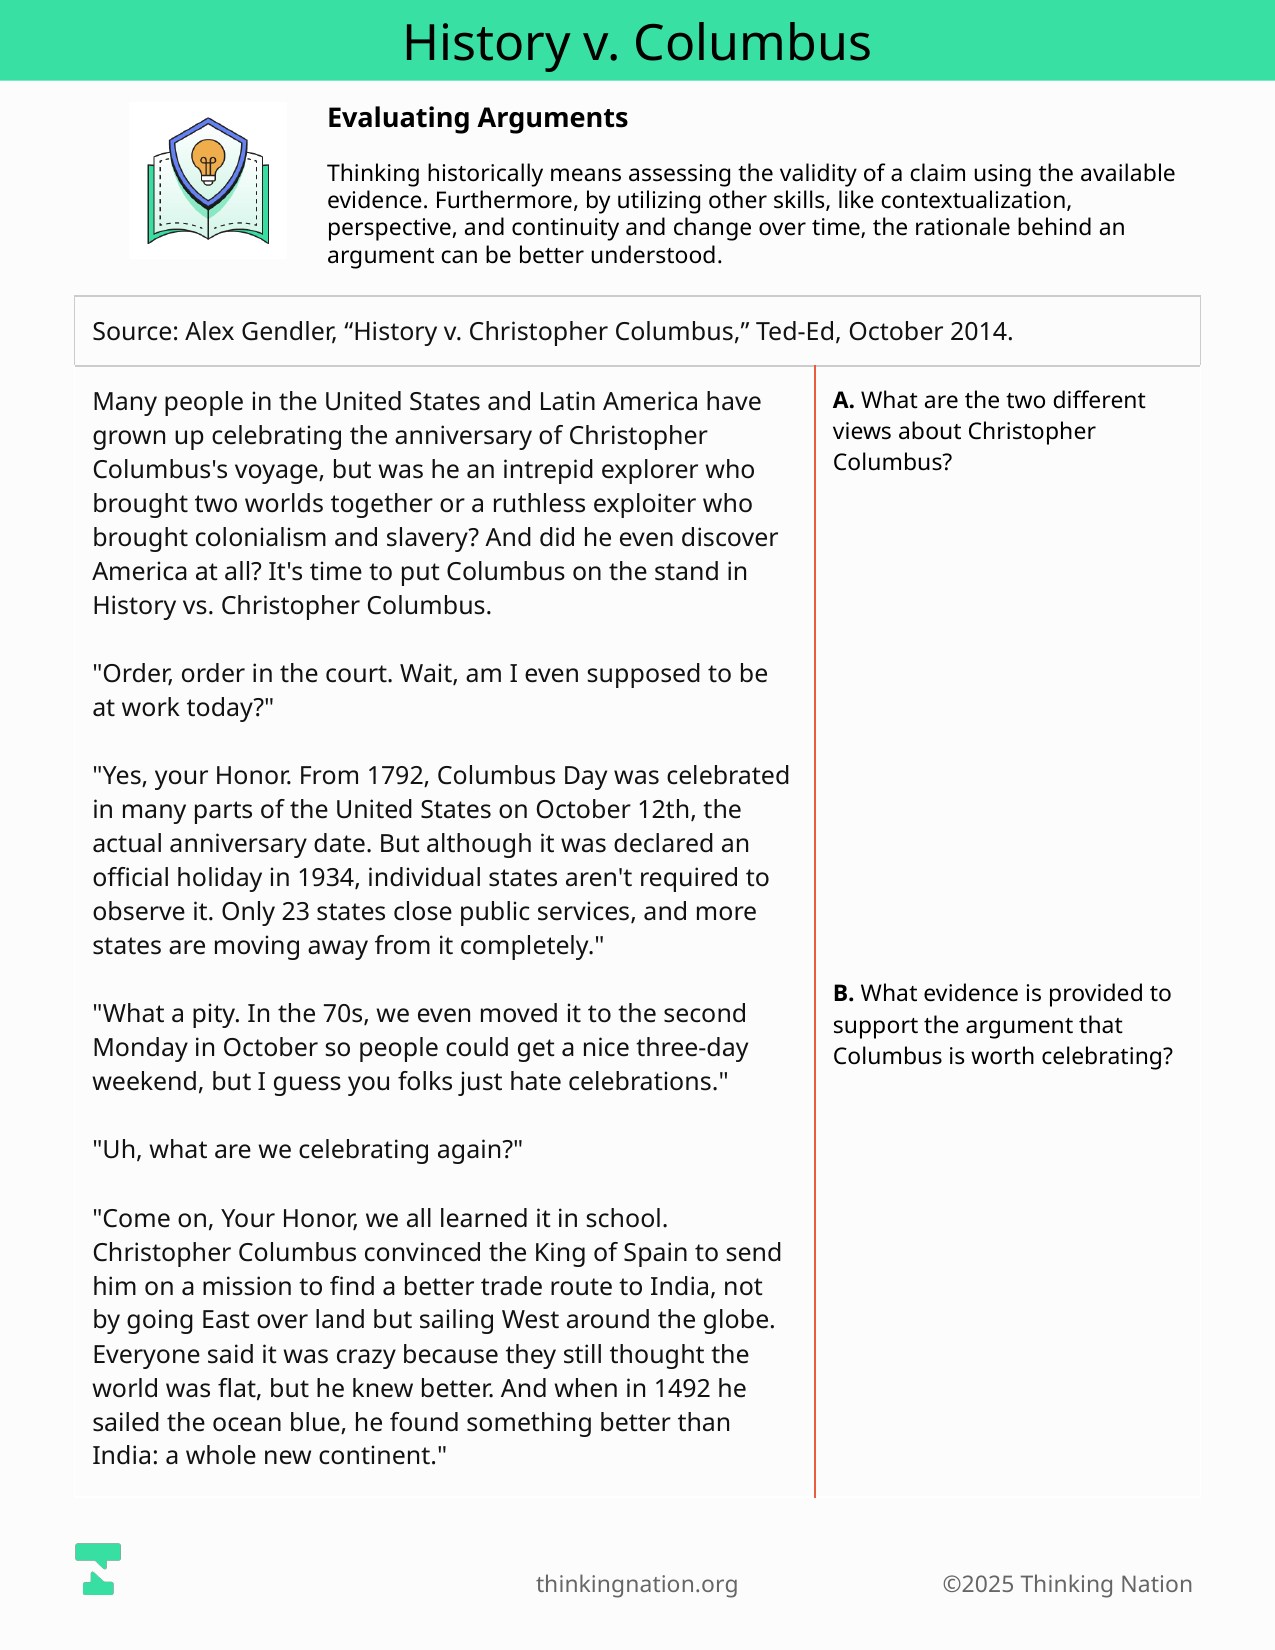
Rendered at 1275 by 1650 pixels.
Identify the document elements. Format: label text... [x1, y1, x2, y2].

text_box ©2025 Thinking Nation [907, 1553, 1210, 1605]
text_box thinkingnation.org [486, 1553, 789, 1605]
table_header Source: Alex Gendler, “History v. Christopher Columbus,” Ted-Ed, October 2014. [75, 297, 1200, 365]
table_cell Many people in the United States and Latin America have grown up celebrating the anniversary of Christopher Columbus's voyage, but was he an intrepid explorer who brought two worlds together or a ruthless exploiter who brought colonialism and slavery? And did he even discover America at all? It's time to put Columbus on the stand in History vs. Christopher Columbus. "Order, order in the court. Wait, am I even supposed to be at work today?" "Yes, your Honor. From 1792, Columbus Day was celebrated in many parts of the United States on October 12th, the actual anniversary date. But although it was declared an official holiday in 1934, individual states aren't required to observe it. Only 23 states close public services, and more states are moving away from it completely." "What a pity. In the 70s, we even moved it to the second Monday in October so people could get a nice three-day weekend, but I guess you folks just hate celebrations." "Uh, what are we celebrating again?" "Come on, Your Honor, we all learned it in school. Christopher Columbus convinced the King of Spain to send him on a mission to find a better trade route to India, not by going East over land but sailing West around the globe. Everyone said it was crazy because they still thought the world was flat, but he knew better. And when in 1492 he sailed the ocean blue, he found something better than India: a whole new continent." [75, 367, 814, 1496]
picture [129, 101, 287, 259]
text_box History v. Columbus [0, 0, 1275, 81]
picture [62, 1533, 134, 1605]
text_box Evaluating Arguments Thinking historically means assessing the validity of a claim using the available evidence. Furthermore, by utilizing other skills, like contextualization, perspective, and continuity and change over time, the rationale behind an argument can be better understood. [308, 81, 1201, 280]
table_cell A. What are the two different views about Christopher Columbus? B. What evidence is provided to support the argument that Columbus is worth celebrating? [816, 367, 1200, 1496]
